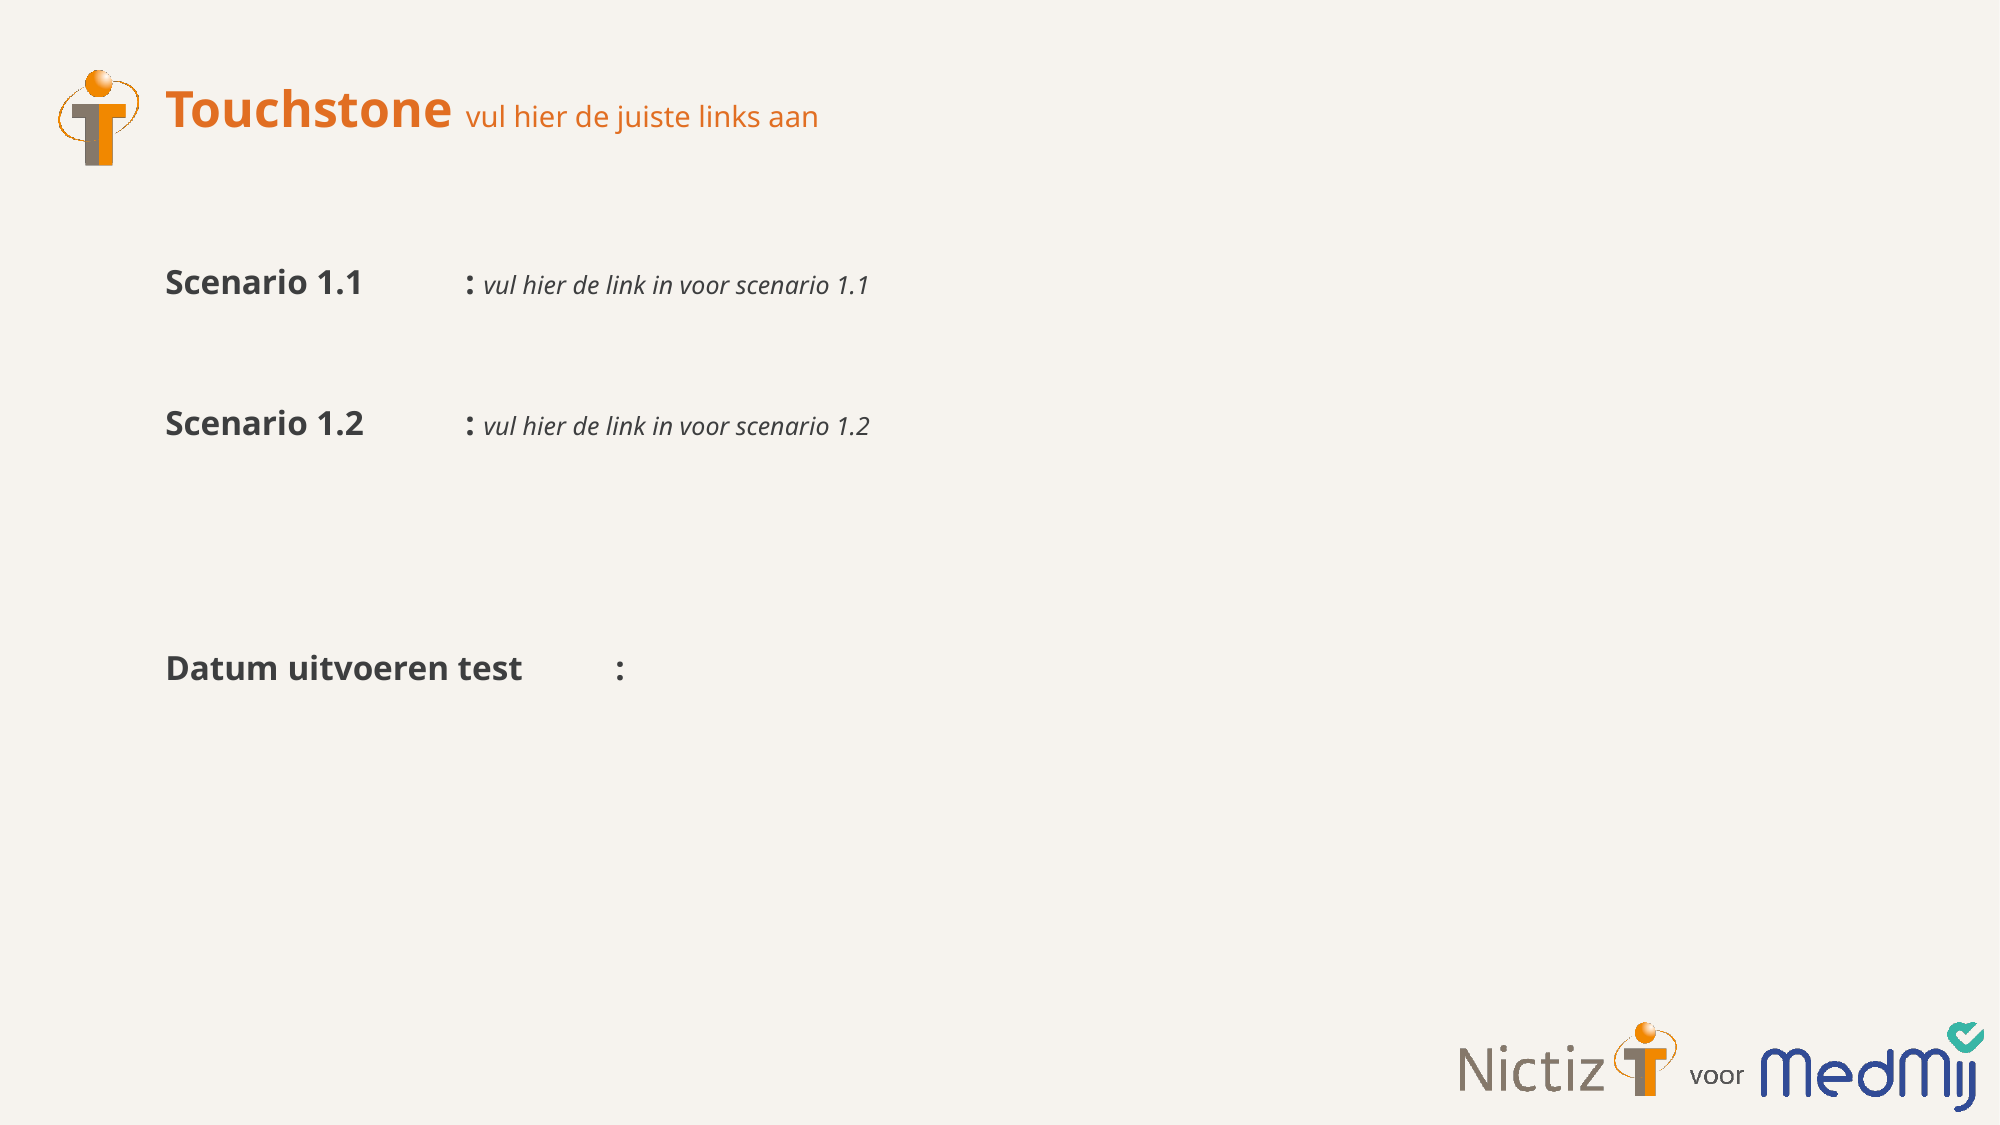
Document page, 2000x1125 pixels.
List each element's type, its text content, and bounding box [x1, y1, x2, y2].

list Scenario 1.1 : vul hier de link in voor scenario 1.1 Scenario 1.2 : vul hier de link in voor scenario 1.2 Datum uitvoeren test : [150, 243, 1850, 1060]
title Touchstone vul hier de juiste links aan [150, 76, 1850, 165]
picture [1457, 1019, 1988, 1113]
picture [50, 66, 151, 187]
